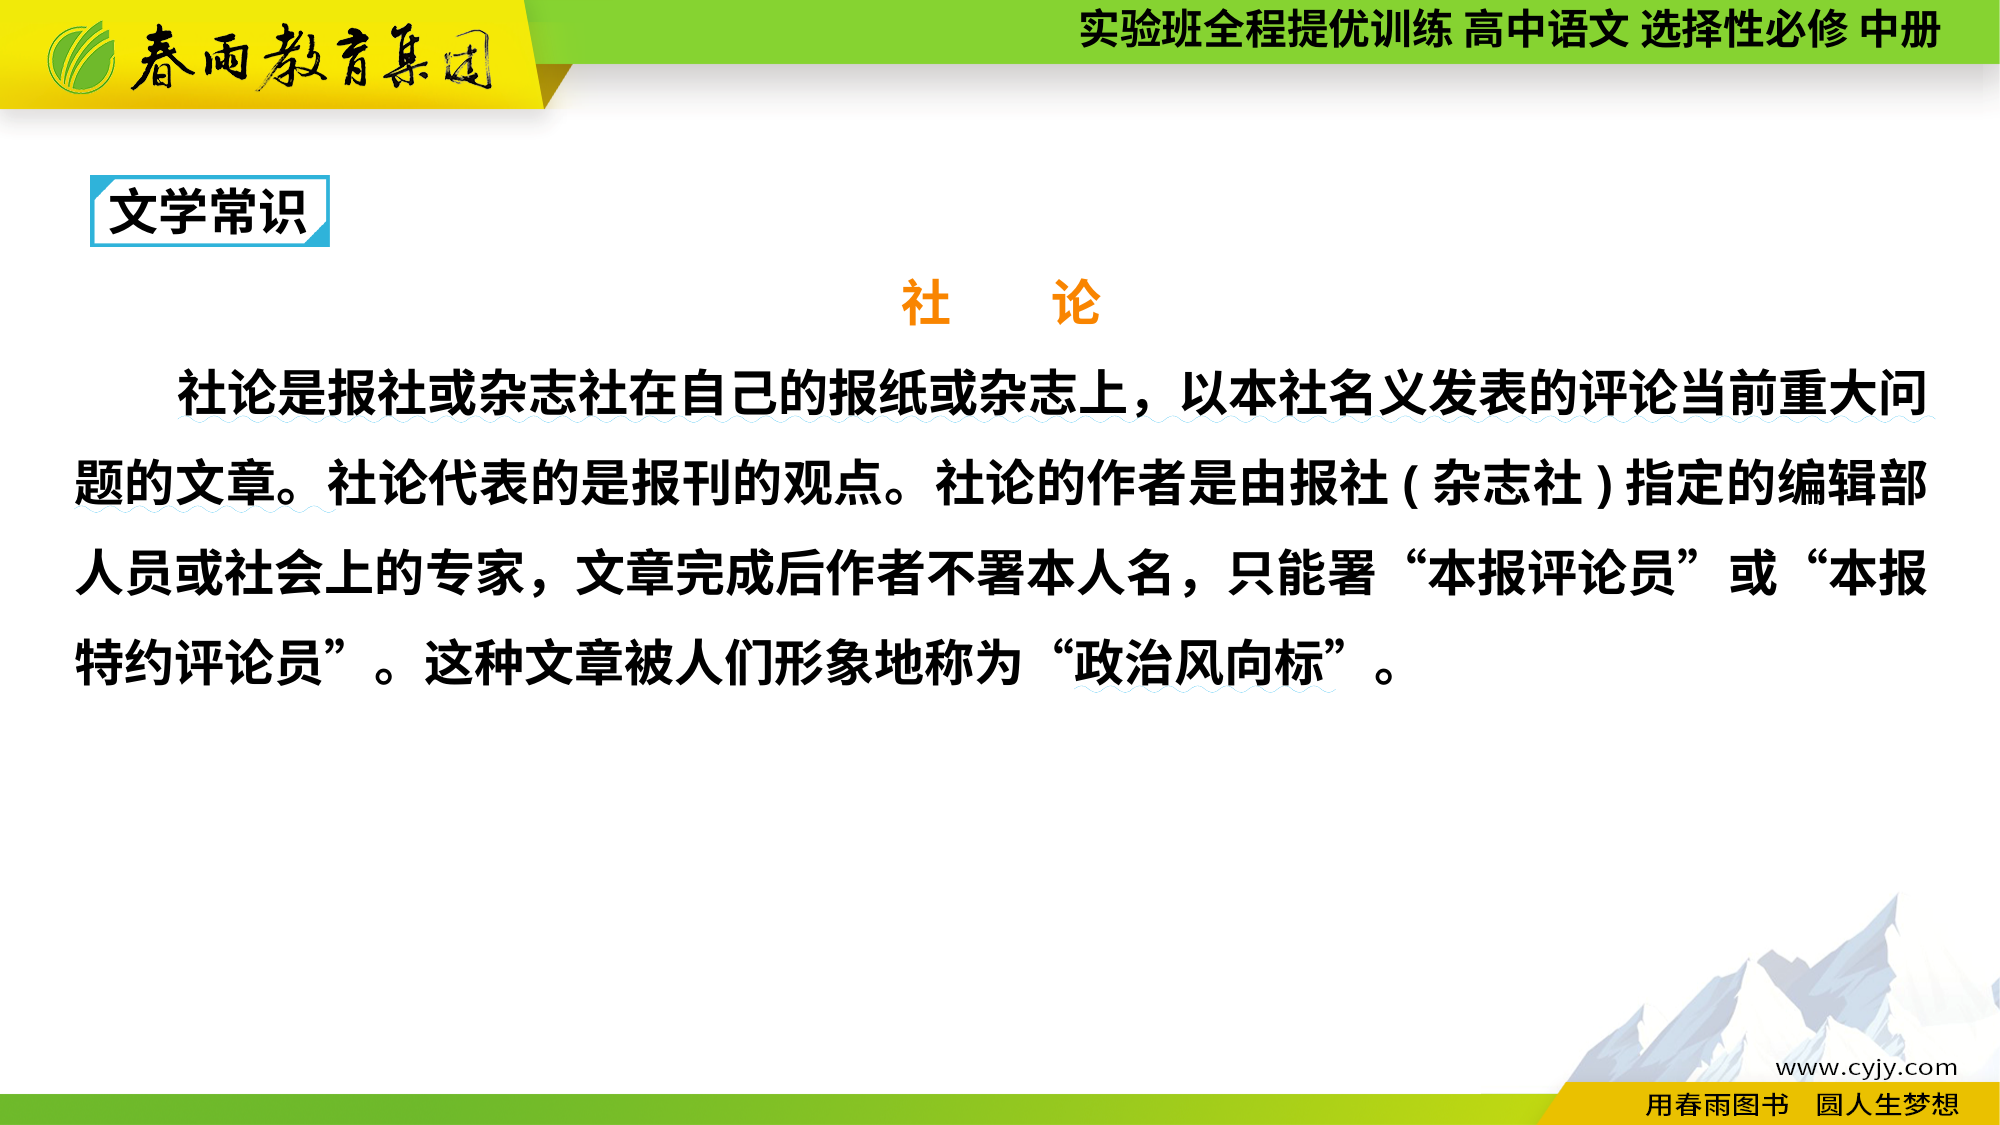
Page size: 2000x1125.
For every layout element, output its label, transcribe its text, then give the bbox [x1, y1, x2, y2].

list 社 论 社论是报社或杂志社在自己的报纸或杂志上，以本社名义发表的评论当前重大问题的文章。社论代表的是报刊的观点。社论的作者是由报社(杂志社)指定的编辑部人员或社会上的专家，文章完成后作者不署本人名，只能署“本报评论员”或“本报特约评论员”。这种文章被人们形象地称为“政治风向标”。 [59, 234, 1944, 693]
picture [0, 0, 2000, 1125]
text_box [89, 172, 330, 249]
